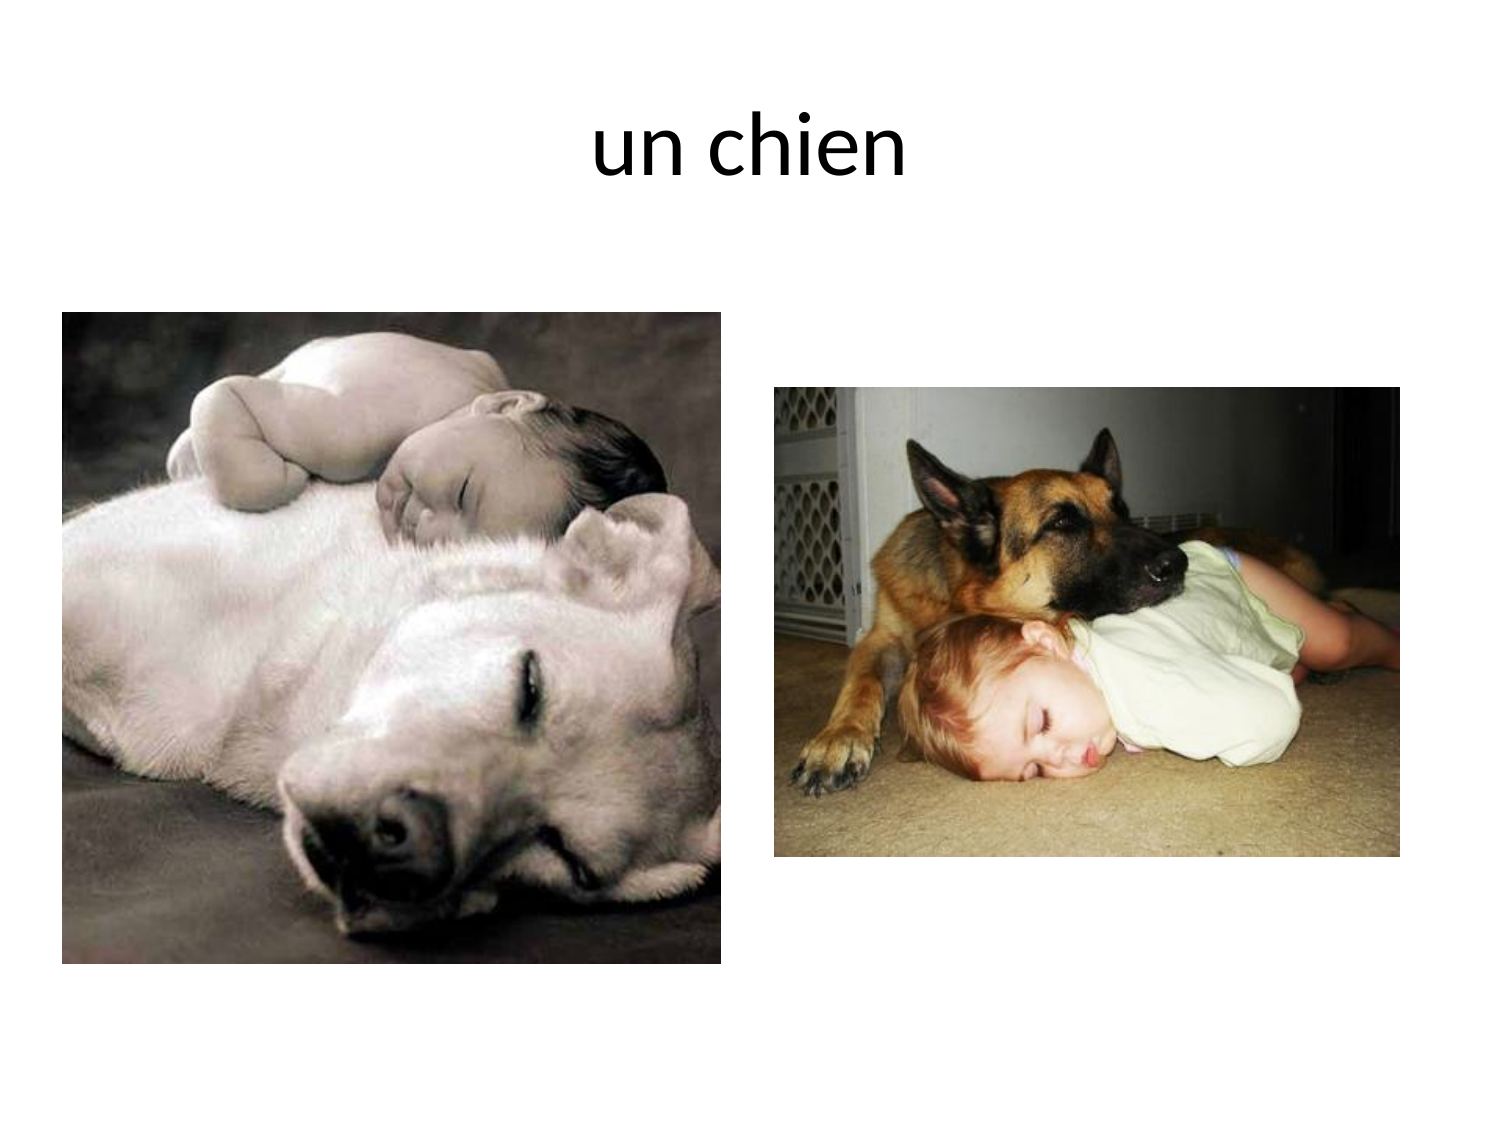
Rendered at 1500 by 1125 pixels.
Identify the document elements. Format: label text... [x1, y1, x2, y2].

picture [62, 312, 721, 965]
picture [774, 387, 1401, 857]
title un chien [75, 45, 1425, 233]
